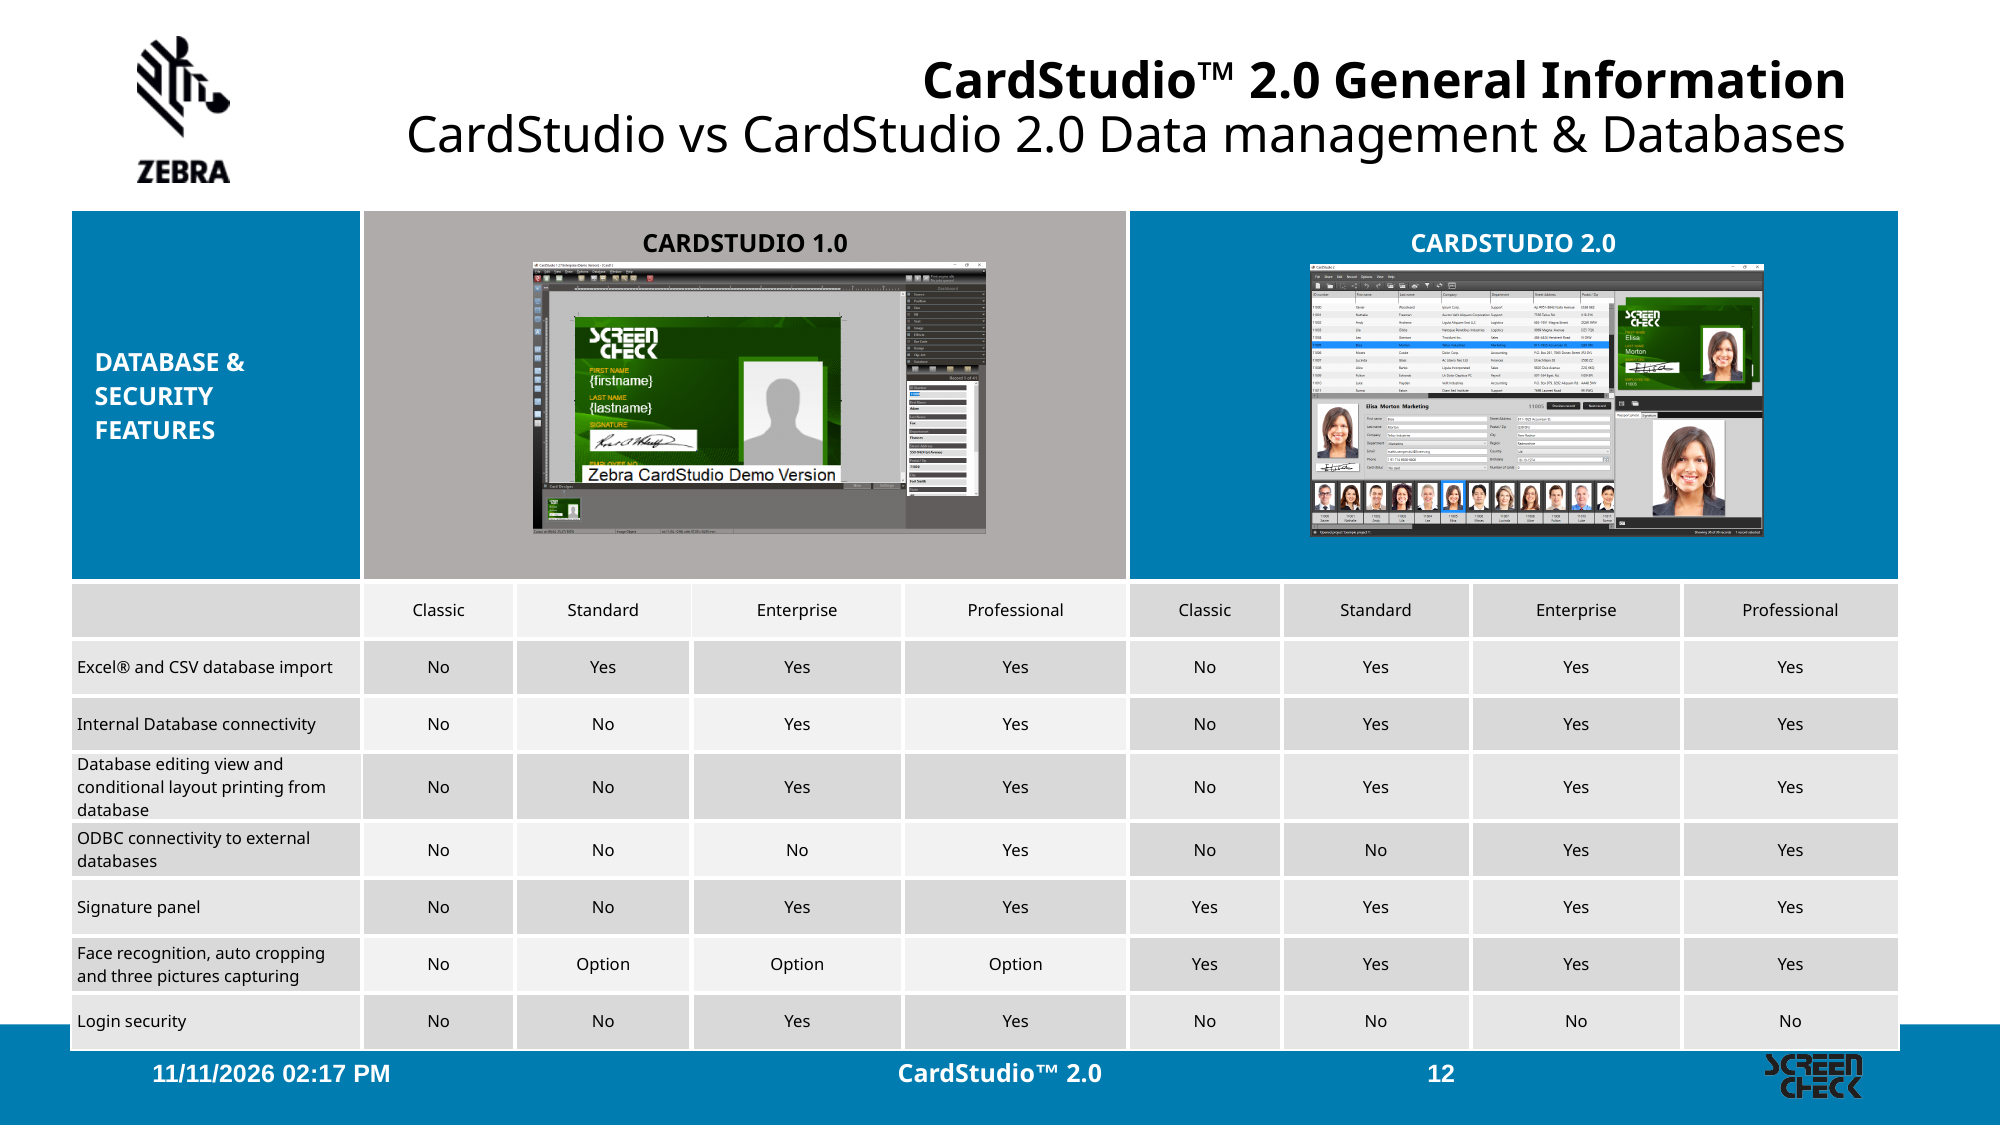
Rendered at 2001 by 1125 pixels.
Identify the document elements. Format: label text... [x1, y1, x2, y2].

table_cell ODBC connectivity to external databases [72, 823, 360, 876]
title CardStudio™ 2.0 General Information CardStudio vs CardStudio 2.0 Data management & Databases [390, 49, 1863, 170]
table_cell Yes [694, 995, 901, 1049]
table_cell No [1130, 754, 1280, 819]
table_cell Yes [1284, 938, 1469, 991]
picture [1781, 1055, 1794, 1098]
table_cell No [1130, 823, 1280, 876]
table_cell No [364, 880, 513, 934]
picture [1846, 1055, 1862, 1098]
table_cell No [517, 698, 689, 750]
table_cell Yes [905, 880, 1126, 934]
table_cell No [364, 641, 513, 694]
table_cell No [694, 823, 901, 876]
table_cell No [364, 823, 513, 876]
table_cell No [364, 995, 513, 1049]
table_cell Yes [1284, 754, 1469, 819]
table_cell Yes [694, 698, 901, 750]
table_cell Yes [1684, 880, 1898, 934]
table_cell No [1130, 641, 1280, 694]
table_header CARDSTUDIO 2.0 [1130, 211, 1898, 579]
picture [1797, 1055, 1827, 1075]
table_cell [72, 584, 360, 637]
table_cell Yes [1684, 698, 1898, 750]
table_cell Yes [517, 641, 689, 694]
table_cell Yes [1284, 641, 1469, 694]
table_cell Yes [905, 823, 1126, 876]
table_cell Professional [1684, 584, 1898, 637]
table_cell No [517, 823, 689, 876]
table_cell Yes [905, 754, 1126, 819]
picture [1814, 1063, 1827, 1082]
table_cell Login security [72, 995, 360, 1049]
table_cell Face recognition, auto cropping and three pictures capturing [72, 938, 360, 991]
table_cell No [364, 698, 513, 750]
table_cell Yes [1684, 823, 1898, 876]
table_cell Excel® and CSV database import [72, 641, 360, 694]
table_cell Enterprise [1473, 584, 1680, 637]
table_cell Professional [905, 584, 1126, 637]
slide_number 12 [1412, 1051, 1743, 1103]
picture [1830, 1055, 1843, 1059]
table_cell Yes [1684, 938, 1898, 991]
table_cell Standard [1284, 584, 1469, 637]
table_cell Yes [1684, 641, 1898, 694]
table_cell No [364, 938, 513, 991]
table_cell Yes [1473, 754, 1680, 819]
footer CardStudio™ 2.0 [662, 1051, 1338, 1103]
table_cell Yes [905, 641, 1126, 694]
table_cell Yes [1284, 880, 1469, 934]
table_cell No [1473, 995, 1680, 1049]
table_cell No [517, 880, 689, 934]
table_cell Option [517, 938, 689, 991]
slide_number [137, 1051, 588, 1103]
table_cell Yes [694, 641, 901, 694]
picture [1797, 1077, 1811, 1098]
table_cell No [517, 995, 689, 1049]
table_cell Yes [1473, 641, 1680, 694]
table_cell Internal Database connectivity [72, 698, 360, 750]
table_header CARDSTUDIO 1.0 [364, 211, 1126, 579]
table_cell Yes [694, 880, 901, 934]
table_cell No [1284, 995, 1469, 1049]
picture [533, 262, 986, 534]
table_cell Yes [1684, 754, 1898, 819]
table_cell Yes [1284, 698, 1469, 750]
picture [1814, 1086, 1827, 1098]
table_cell Database editing view and conditional layout printing from database [72, 754, 361, 819]
table_cell Yes [1130, 880, 1280, 934]
table_cell Classic [1130, 584, 1280, 637]
table_cell No [363, 754, 513, 819]
table_cell No [517, 754, 689, 819]
table_cell Signature panel [72, 880, 360, 934]
table_cell Option [694, 938, 901, 991]
picture [1311, 265, 1763, 536]
picture [137, 36, 230, 183]
table_cell Classic [364, 584, 513, 637]
table_cell Yes [905, 995, 1126, 1049]
table_header DATABASE & SECURITY FEATURES [72, 211, 360, 579]
table_cell Yes [1473, 880, 1680, 934]
table_cell Option [905, 938, 1126, 991]
table_cell Standard [517, 584, 691, 637]
table_cell Yes [1130, 938, 1280, 991]
table_cell Enterprise [692, 584, 901, 637]
table_cell Yes [1473, 823, 1680, 876]
table_cell Yes [905, 698, 1126, 750]
picture [1765, 1055, 1779, 1075]
table_cell No [1684, 995, 1898, 1049]
table_cell No [1130, 995, 1280, 1049]
table_cell Yes [1473, 938, 1680, 991]
table_cell No [1284, 823, 1469, 876]
table_cell Yes [694, 754, 901, 819]
table_cell Yes [1473, 698, 1680, 750]
picture [1830, 1063, 1843, 1098]
table_cell No [1130, 698, 1280, 750]
